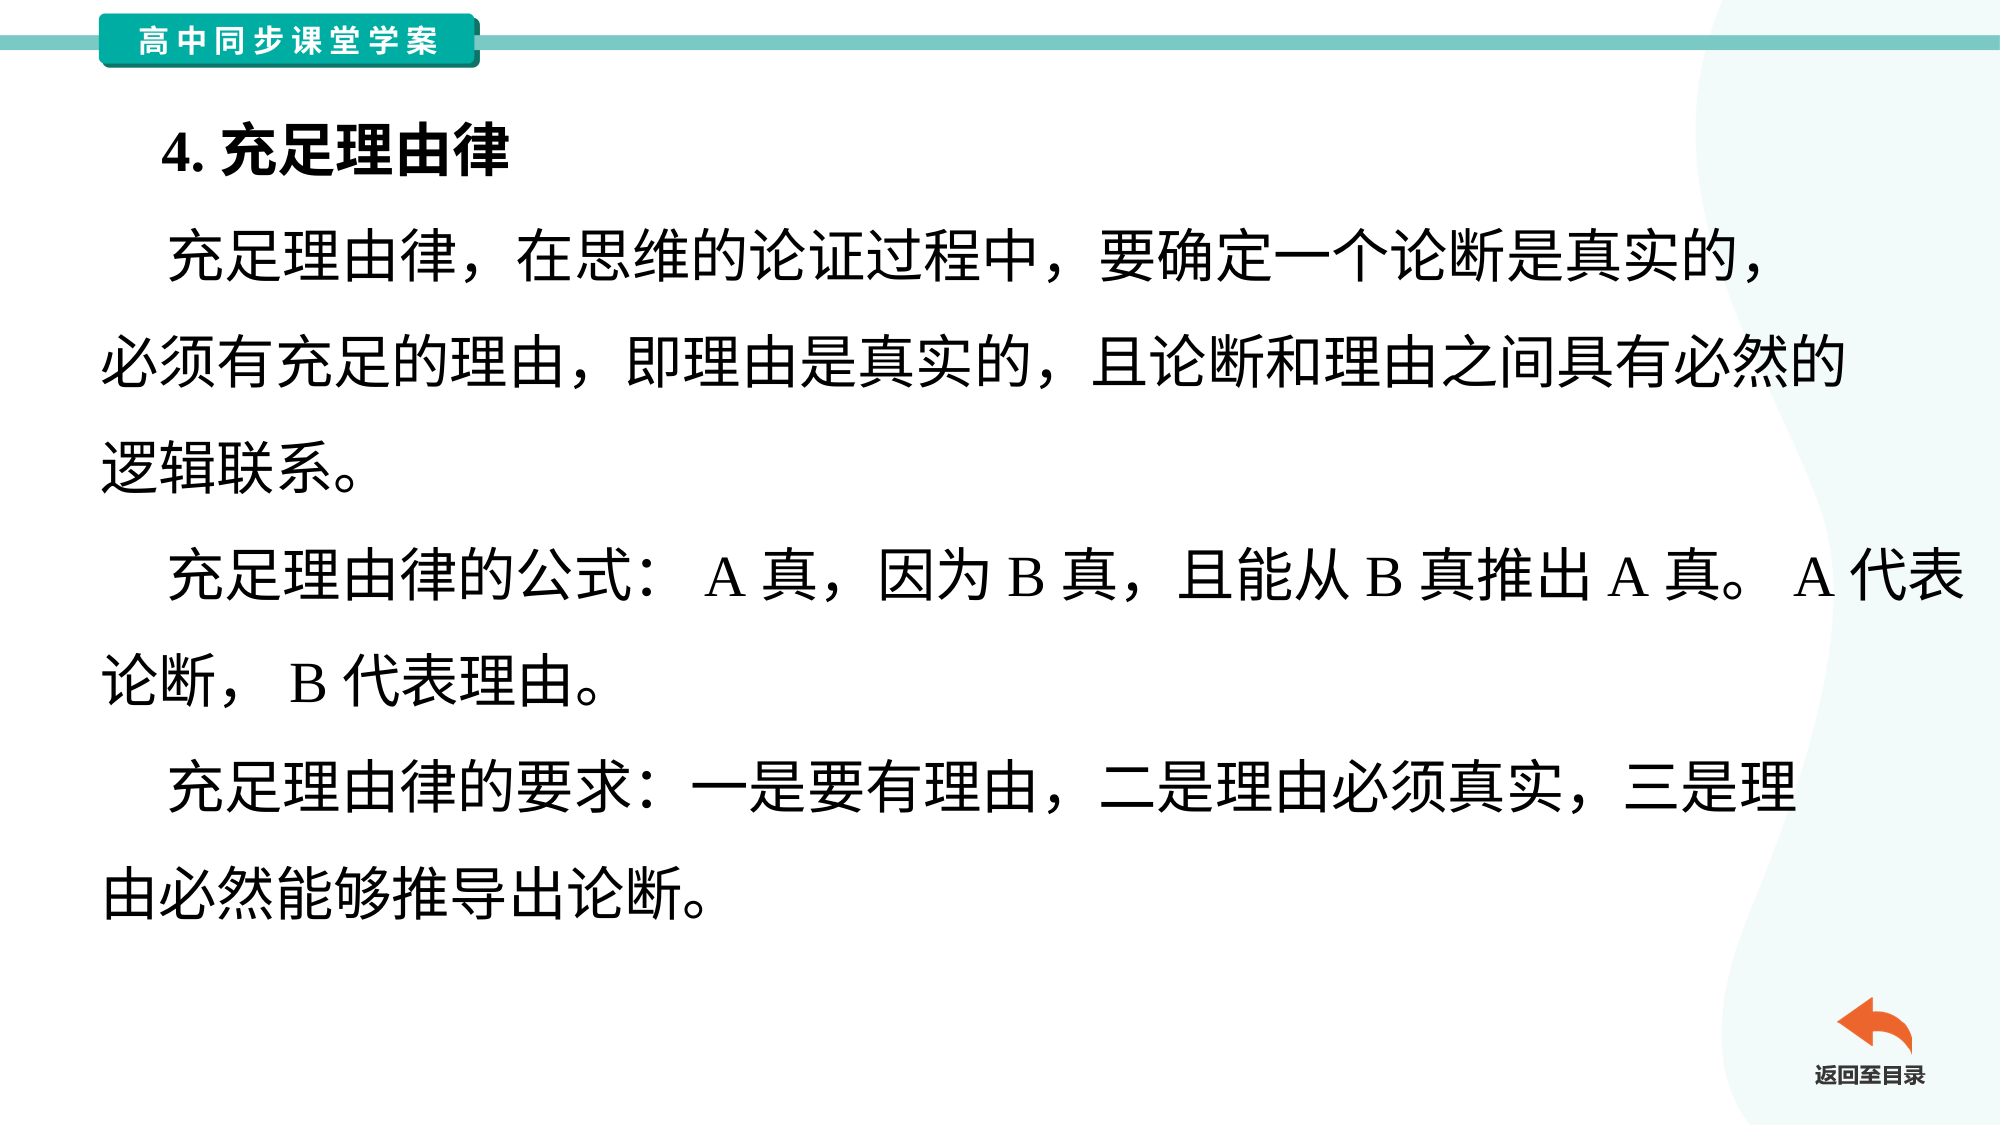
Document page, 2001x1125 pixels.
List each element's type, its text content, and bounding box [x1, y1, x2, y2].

picture [0, 0, 2000, 1125]
text_box 4.充足理由律 充足理由律，在思维的论证过程中，要确定一个论断是真实的， 必须有充足的理由，即理由是真实的，且论断和理由之间具有必然的 逻辑联系。 充足理由律的公式：A真，因为B真，且能从B真推出A真。A代表 论断，B代表理由。 充足理由律的要求：一是要有理由，二是理由必须真实，三是理 由必然能够推导出论断。 [100, 76, 1899, 927]
